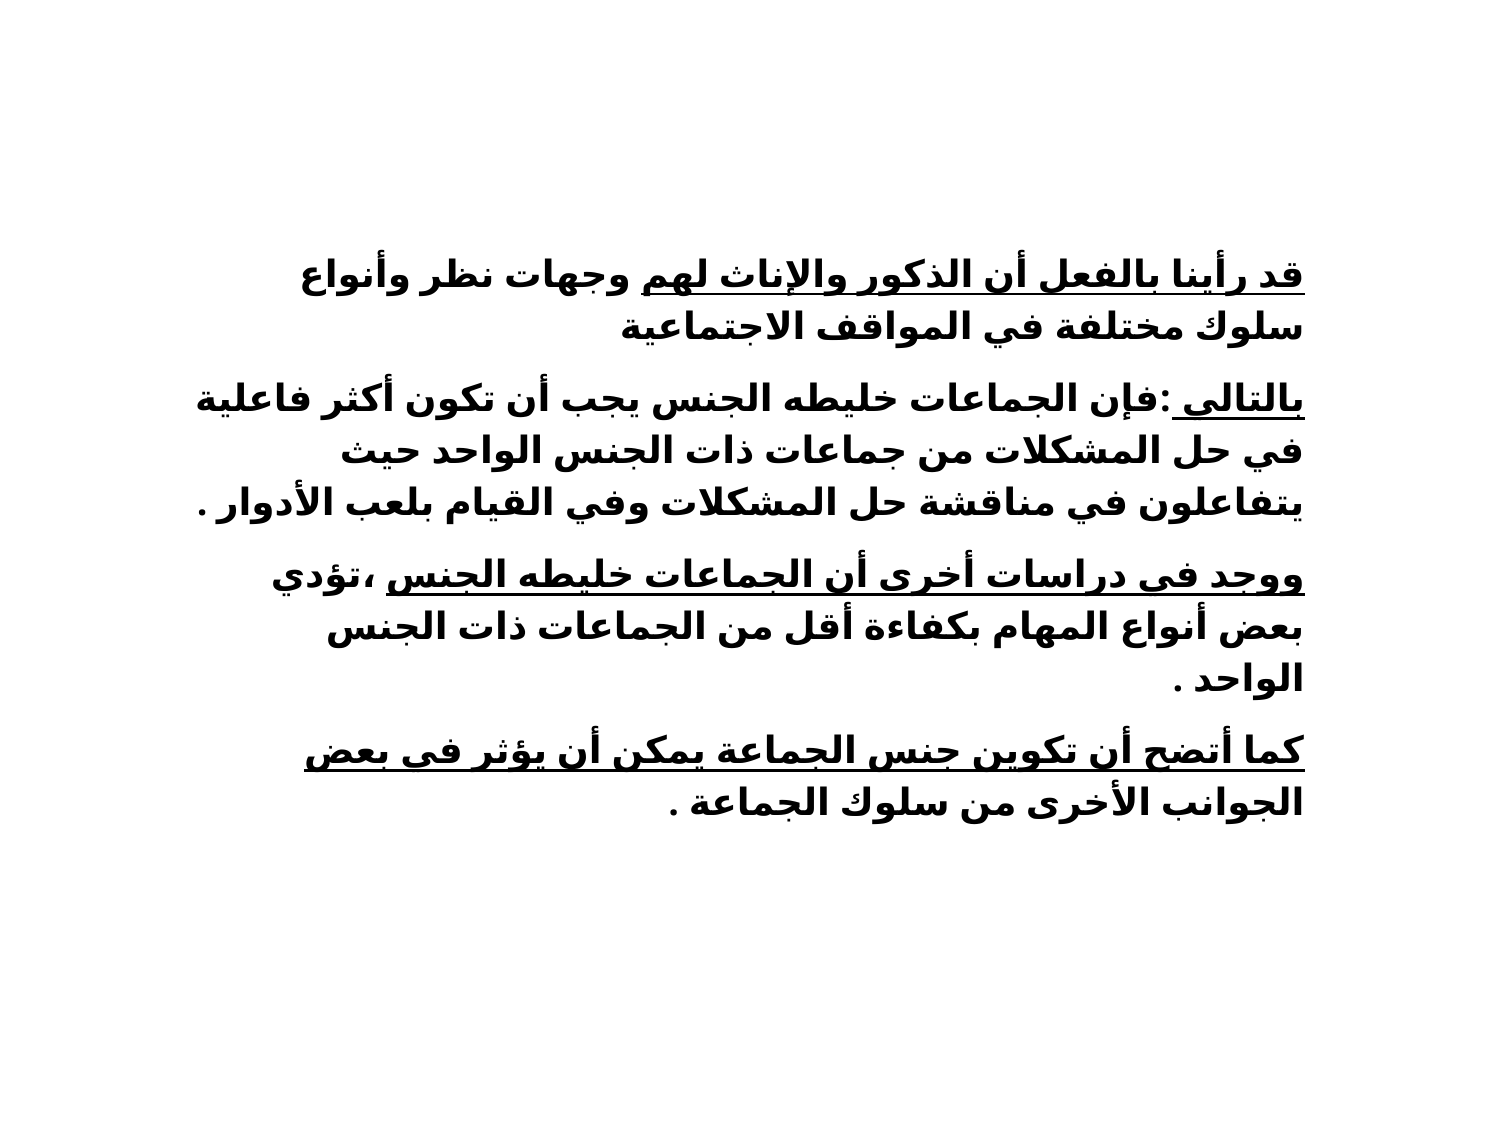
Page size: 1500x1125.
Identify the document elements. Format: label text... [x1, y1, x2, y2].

text_box قد رأينا بالفعل أن الذكور والإناث لهم وجهات نظر وأنواع سلوك مختلفة في المواقف الاجتماعية بالتالي :فإن الجماعات خليطه الجنس يجب أن تكون أكثر فاعلية في حل المشكلات من جماعات ذات الجنس الواحد حيث يتفاعلون في مناقشة حل المشكلات وفي القيام بلعب الأدوار . ووجد في دراسات أخرى أن الجماعات خليطه الجنس ،تؤدي بعض أنواع المهام بكفاءة أقل من الجماعات ذات الجنس الواحد . كما أتضح أن تكوين جنس الجماعة يمكن أن يؤثر في بعض الجوانب الأخرى من سلوك الجماعة . [171, 235, 1376, 831]
